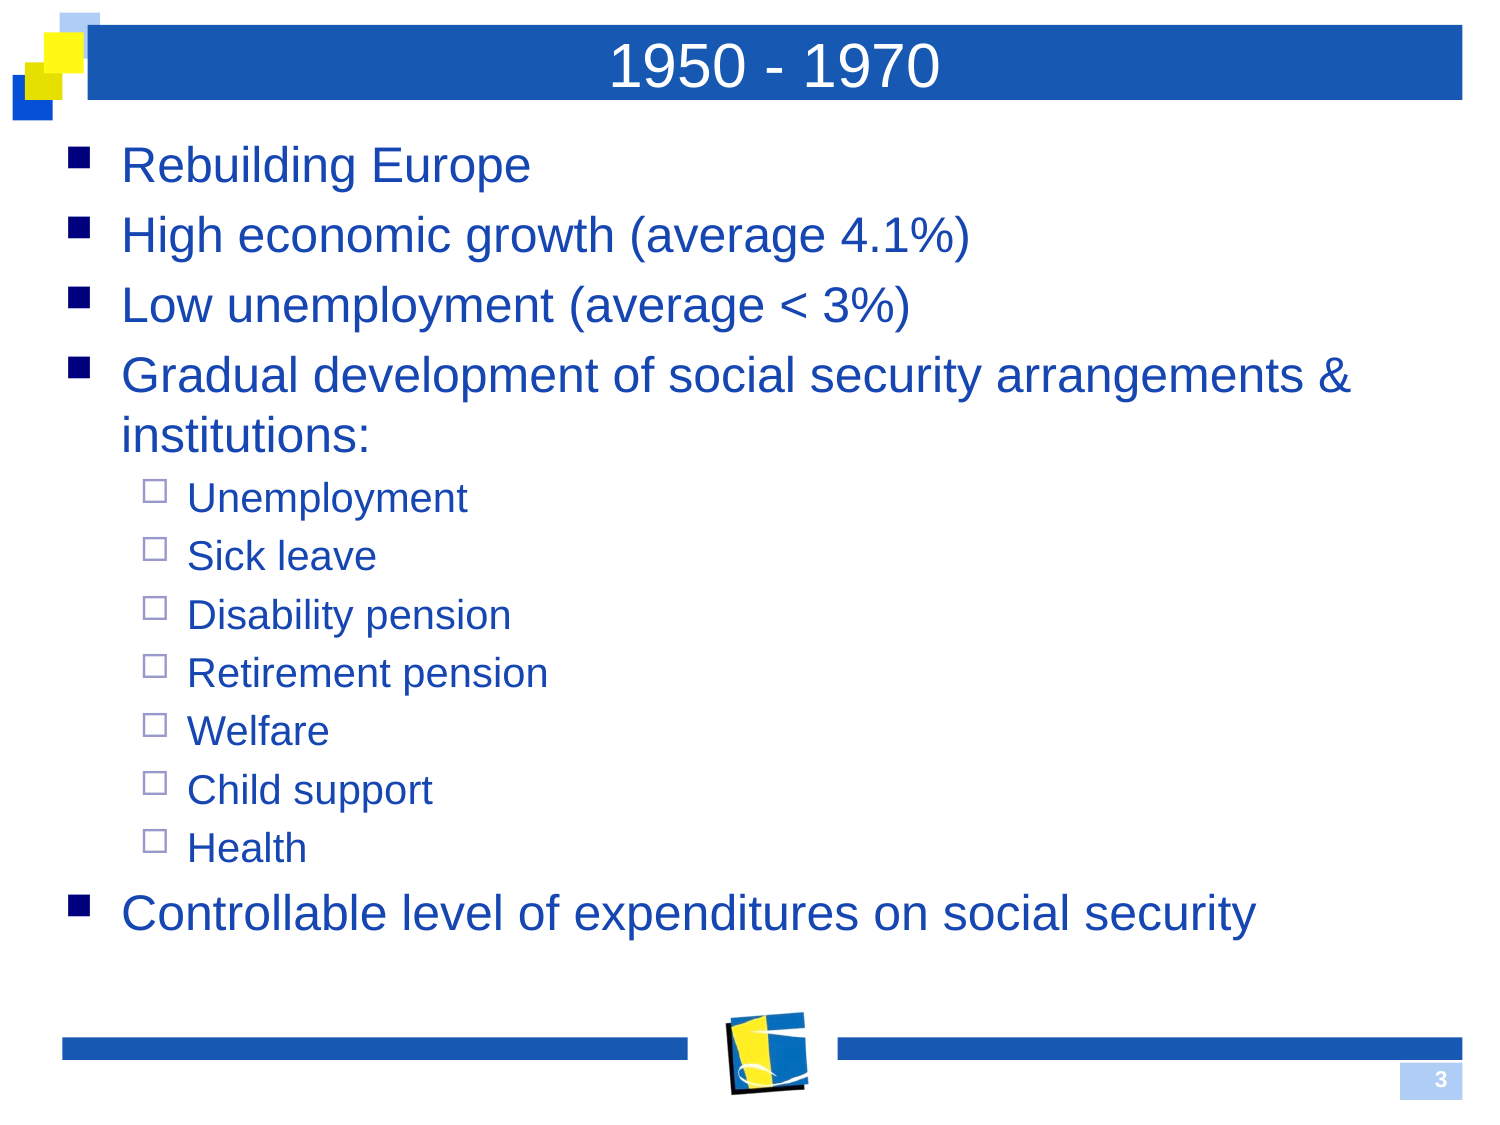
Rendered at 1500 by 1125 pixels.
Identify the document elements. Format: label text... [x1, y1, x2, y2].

slide_number 3 [1399, 1062, 1463, 1101]
list Rebuilding Europe High economic growth (average 4.1%) Low unemployment (average < 3%) Gradual development of social security arrangements & institutions: Unemployment Sick leave Disability pension Retirement pension Welfare Child support Health Controllable level of expenditures on social security [49, 124, 1471, 756]
title 1950 - 1970 [87, 24, 1463, 101]
